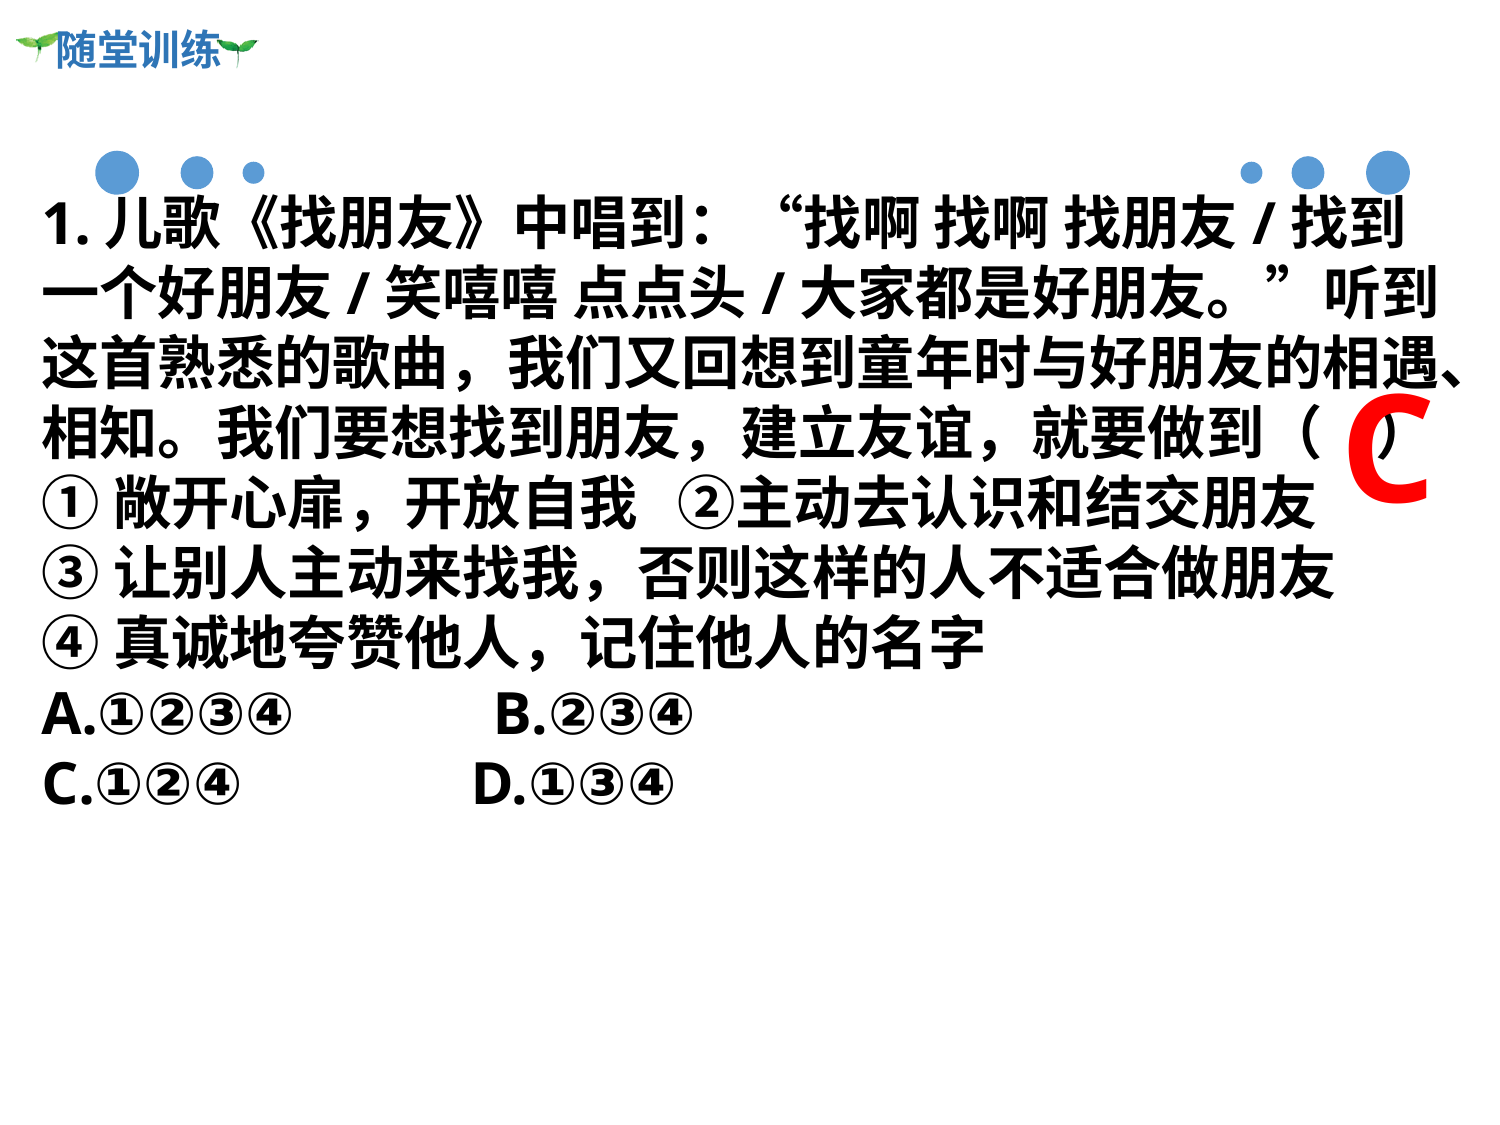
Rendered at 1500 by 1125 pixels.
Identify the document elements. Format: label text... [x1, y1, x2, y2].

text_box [16, 15, 282, 82]
text_box C [1340, 352, 1423, 533]
text_box 1.儿歌《找朋友》中唱到：“找啊 找啊 找朋友/找到一个好朋友/笑嘻嘻 点点头/大家都是好朋友。”听到这首熟悉的歌曲，我们又回想到童年时与好朋友的相遇、相知。我们要想找到朋友，建立友谊，就要做到（ ） ①敞开心扉，开放自我 ②主动去认识和结交朋友 ③让别人主动来找我，否则这样的人不适合做朋友 ④真诚地夸赞他人，记住他人的名字 A.①②③④ B.②③④ C.①②④ D.①③④ [41, 186, 1459, 817]
